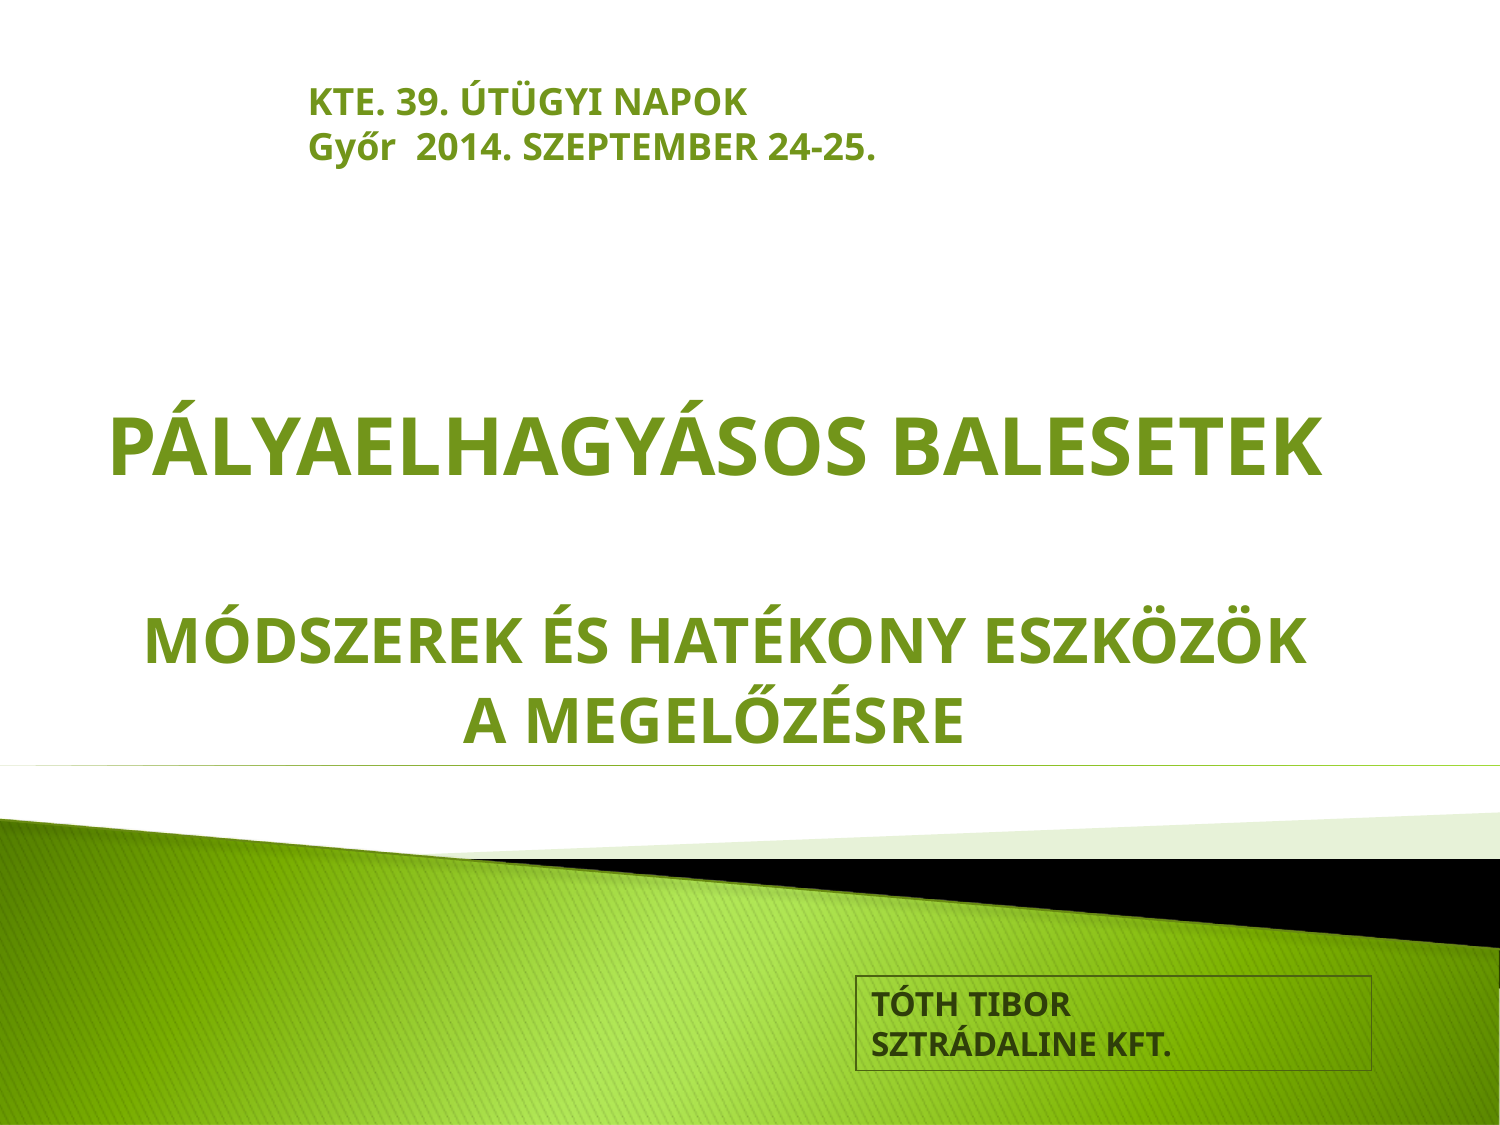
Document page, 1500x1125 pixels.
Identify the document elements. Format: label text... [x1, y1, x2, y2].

picture [2, 818, 1500, 948]
picture [0, 821, 1500, 1125]
title PÁLYAELHAGYÁSOS BALESETEK MÓDSZEREK ÉS HATÉKONY ESZKÖZÖK A MEGELŐZÉSRE [88, 290, 1341, 764]
text_box TÓTH TIBOR SZTRÁDALINE KFT. [856, 976, 1372, 1071]
text_box KTE. 39. ÚTÜGYI NAPOK Győr 2014. SZEPTEMBER 24-25. [292, 54, 1306, 176]
